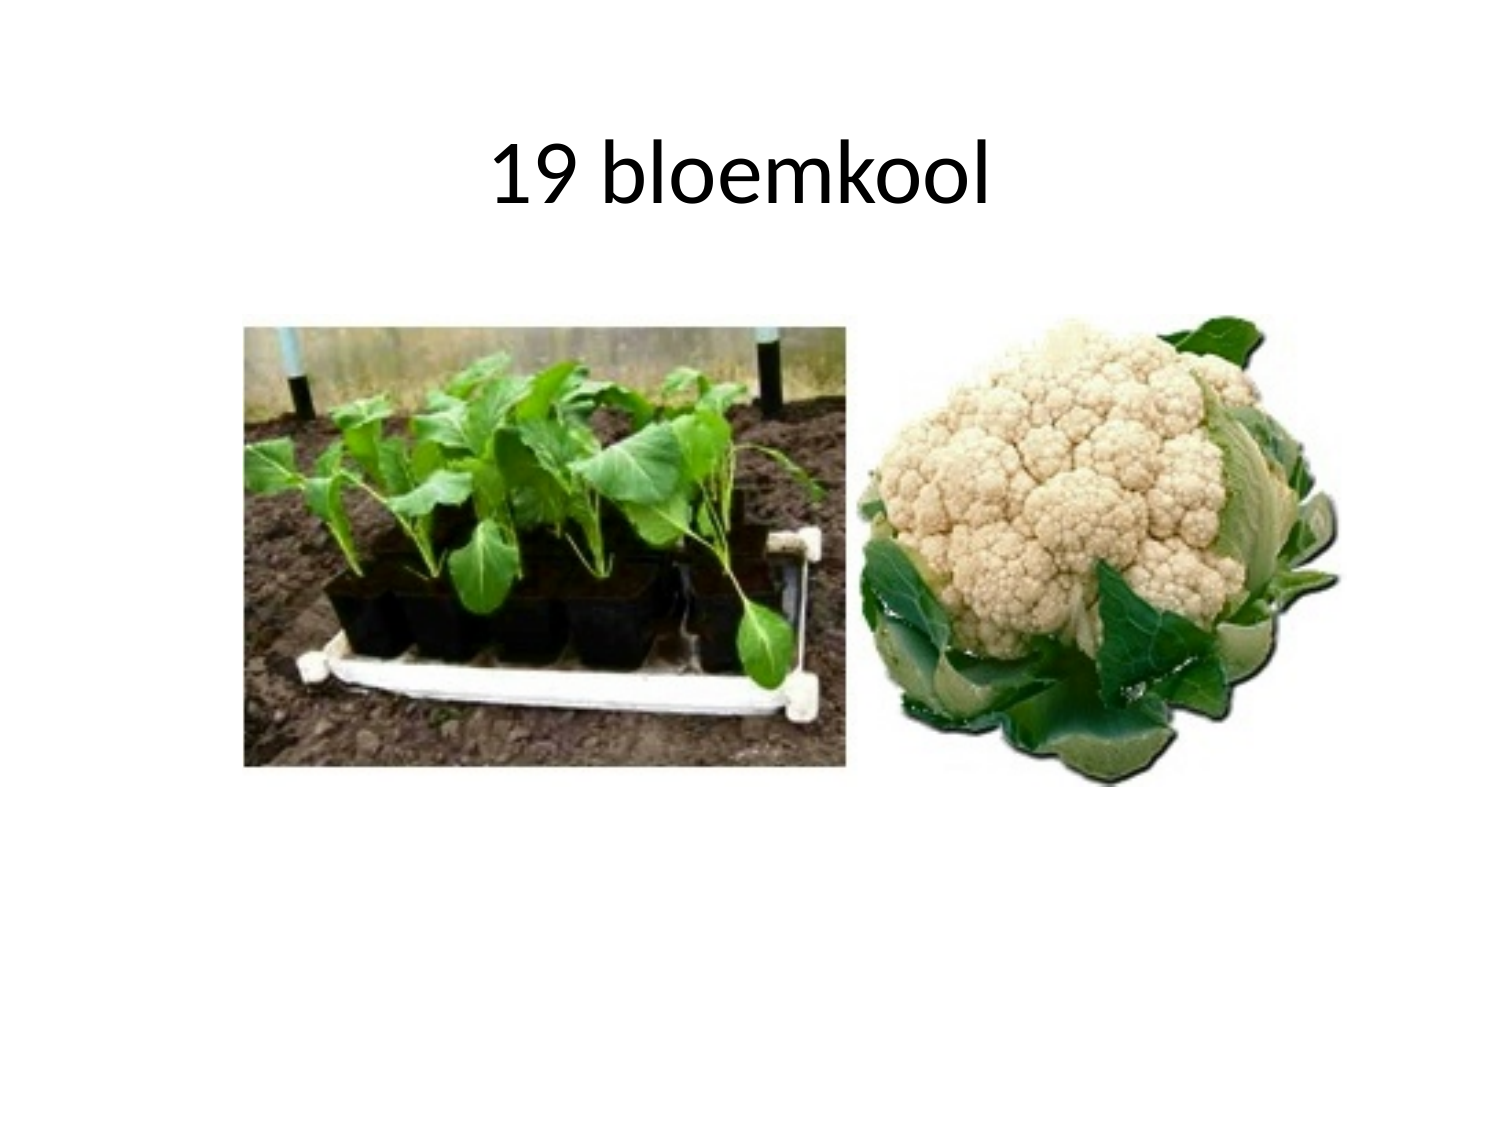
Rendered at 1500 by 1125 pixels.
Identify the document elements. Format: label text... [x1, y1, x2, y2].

title 19 bloemkool [112, 78, 1388, 256]
picture [241, 314, 1347, 788]
